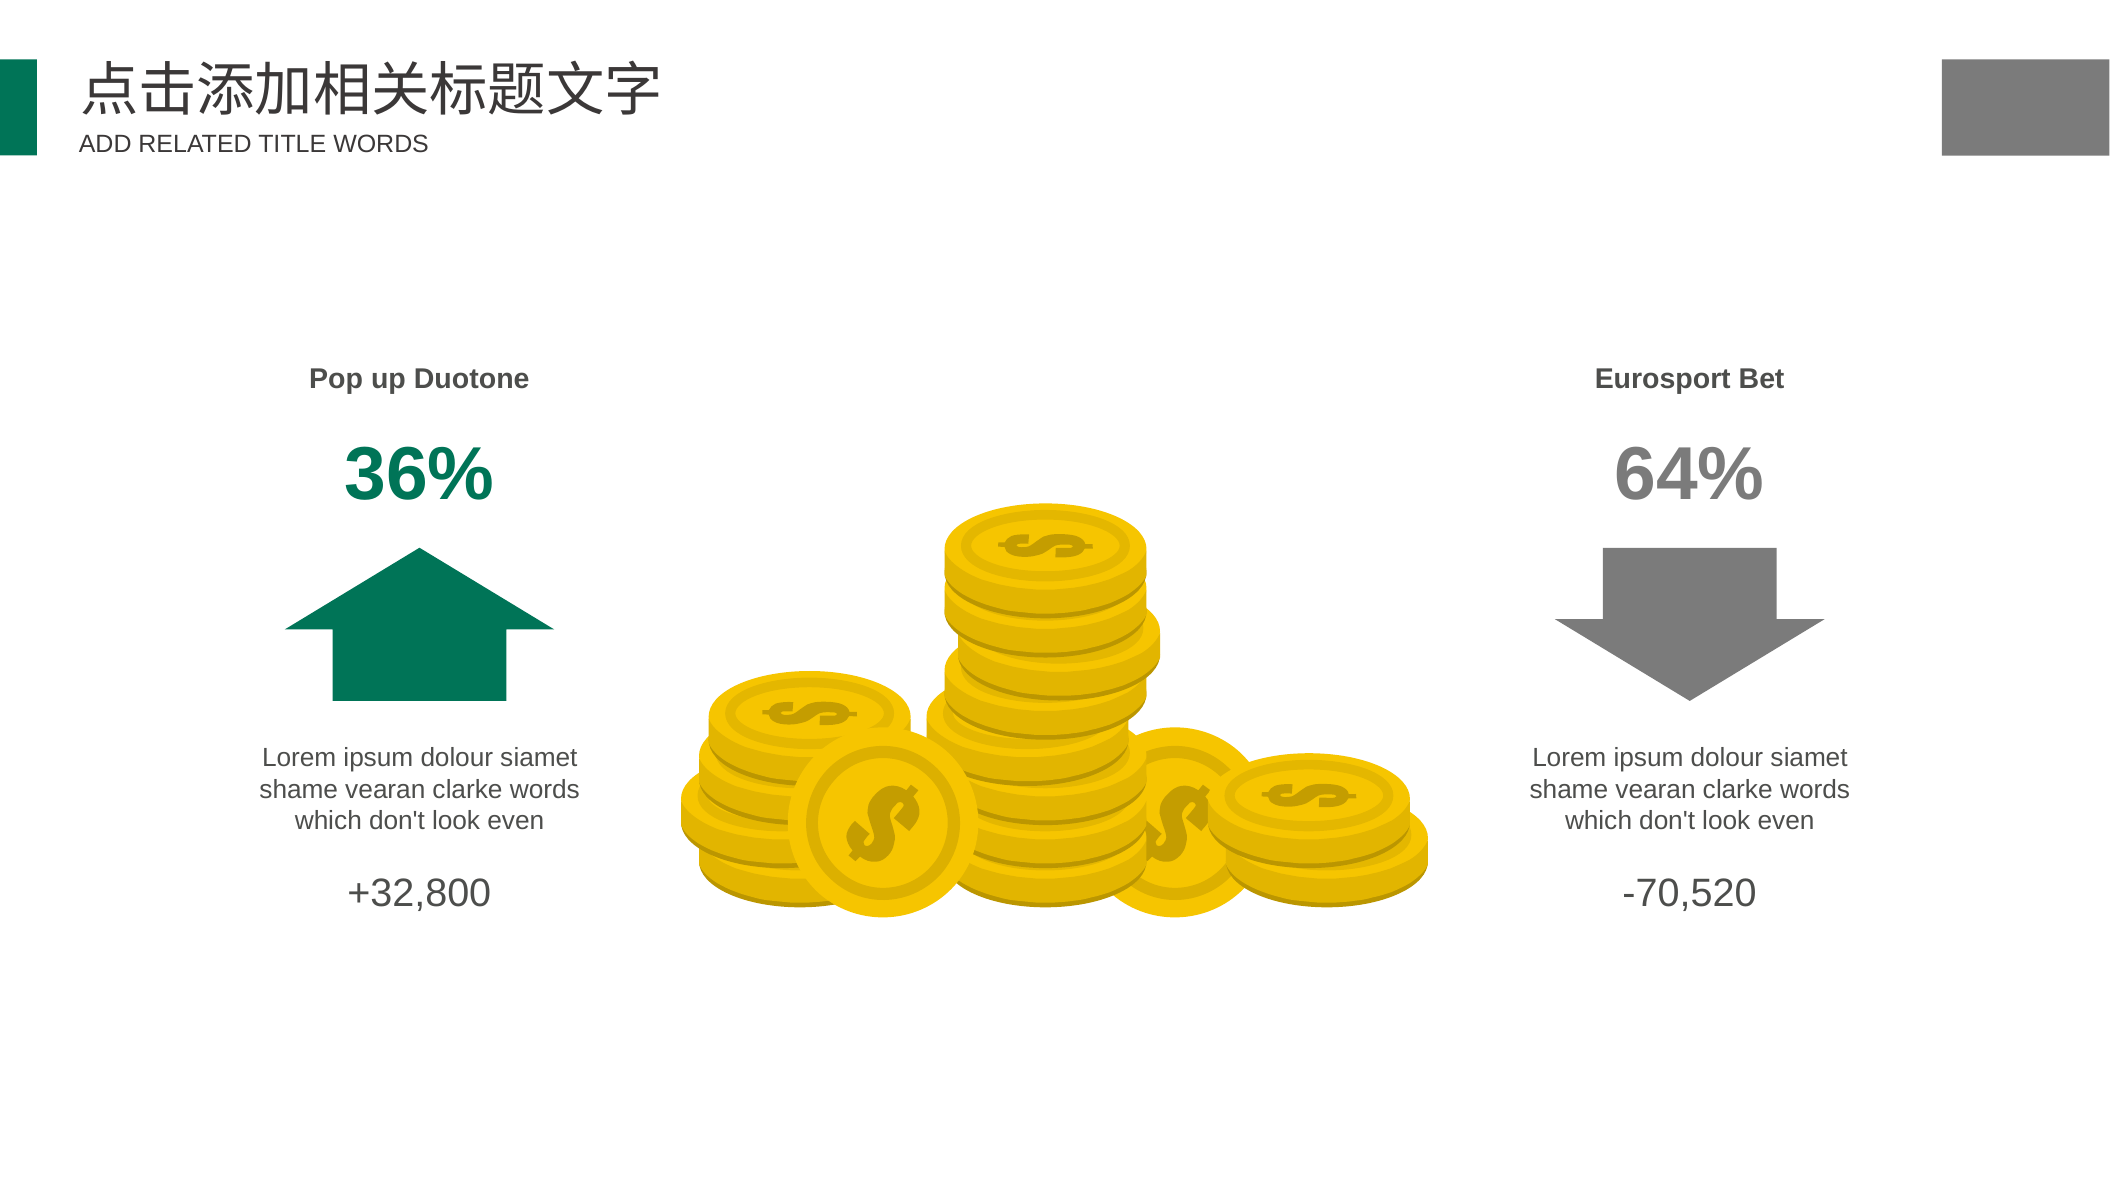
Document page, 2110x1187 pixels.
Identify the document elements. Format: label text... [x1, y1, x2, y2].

text_box 点击添加相关标题文字 [64, 43, 679, 130]
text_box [680, 503, 1428, 918]
text_box [284, 547, 555, 701]
text_box Eurosport Bet [1578, 352, 1801, 401]
text_box Lorem ipsum dolour siamet shame vearan clarke words which don't look even [1518, 723, 1861, 852]
text_box ADD RELATED TITLE WORDS [62, 119, 446, 166]
text_box -70,520 [1602, 866, 1777, 920]
text_box [0, 58, 38, 157]
text_box 64% [1610, 419, 1769, 531]
text_box [1554, 547, 1825, 701]
text_box Lorem ipsum dolour siamet shame vearan clarke words which don't look even [248, 723, 591, 852]
text_box 36% [340, 419, 499, 531]
text_box +32,800 [334, 866, 505, 920]
text_box [1941, 58, 2110, 157]
text_box Pop up Duotone [290, 352, 549, 401]
